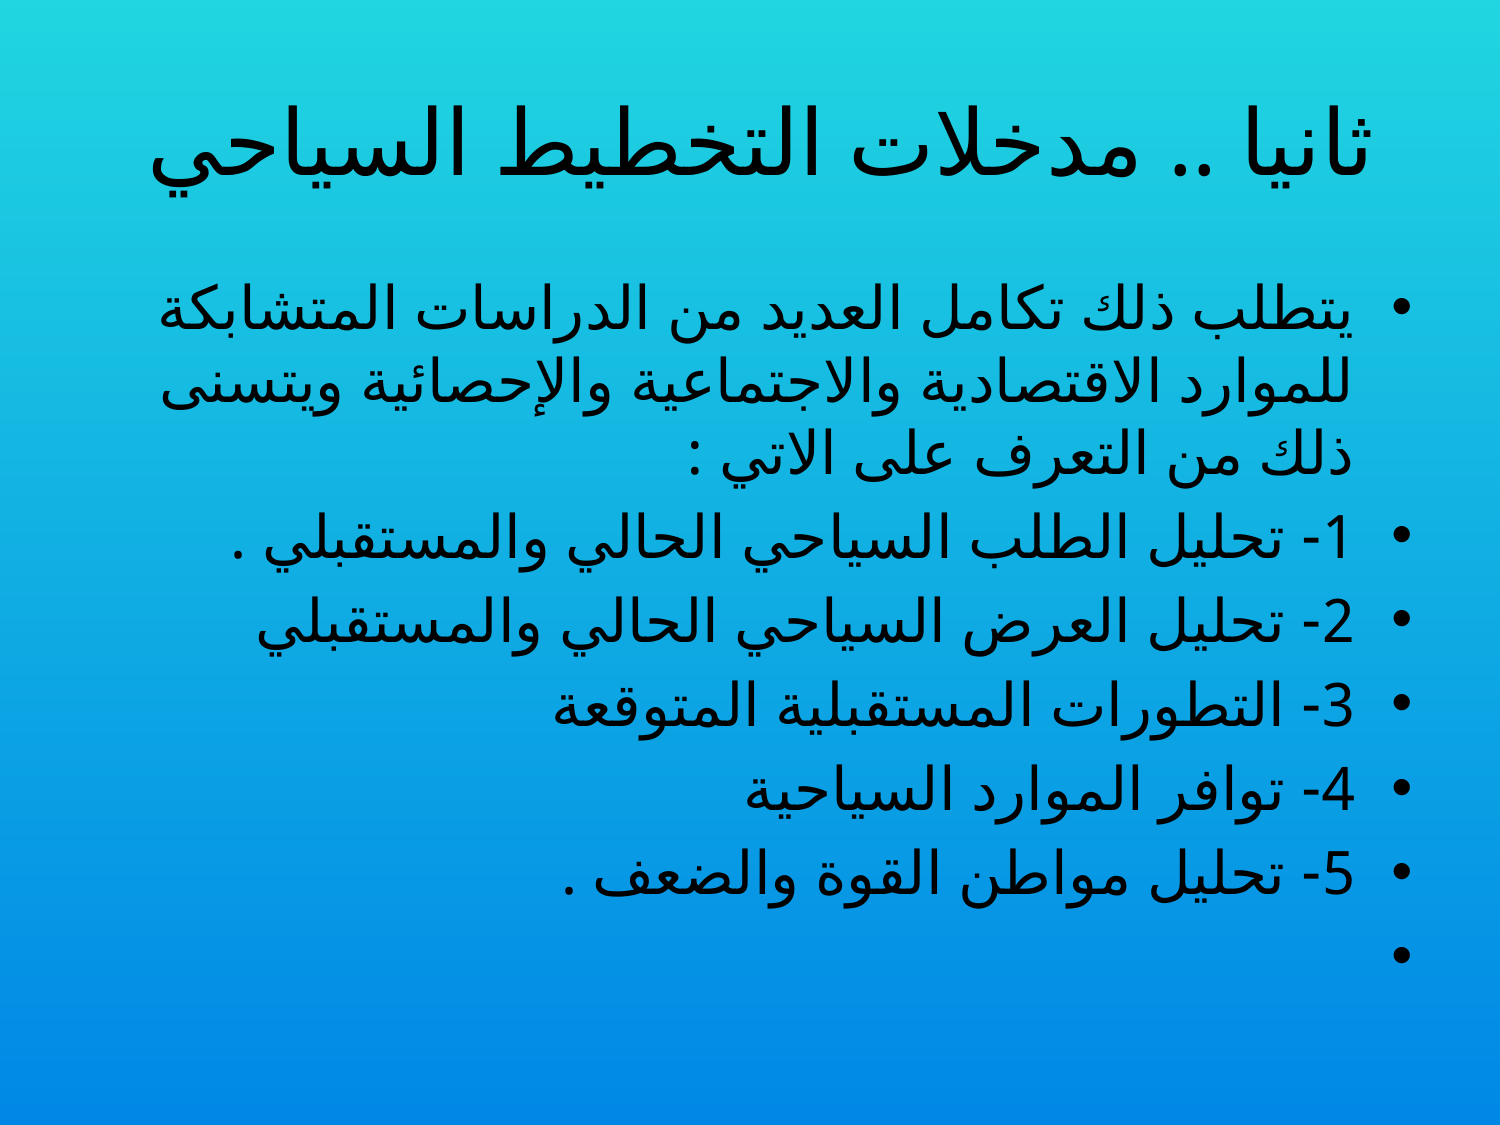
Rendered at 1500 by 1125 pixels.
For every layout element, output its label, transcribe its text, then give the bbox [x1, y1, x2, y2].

list يتطلب ذلك تكامل العديد من الدراسات المتشابكة للموارد الاقتصادية والاجتماعية والإحصائية ويتسنى ذلك من التعرف على الاتي : 1- تحليل الطلب السياحي الحالي والمستقبلي . 2- تحليل العرض السياحي الحالي والمستقبلي 3- التطورات المستقبلية المتوقعة 4- توافر الموارد السياحية 5- تحليل مواطن القوة والضعف . [75, 262, 1425, 1005]
title ثانيا .. مدخلات التخطيط السياحي [75, 45, 1425, 233]
